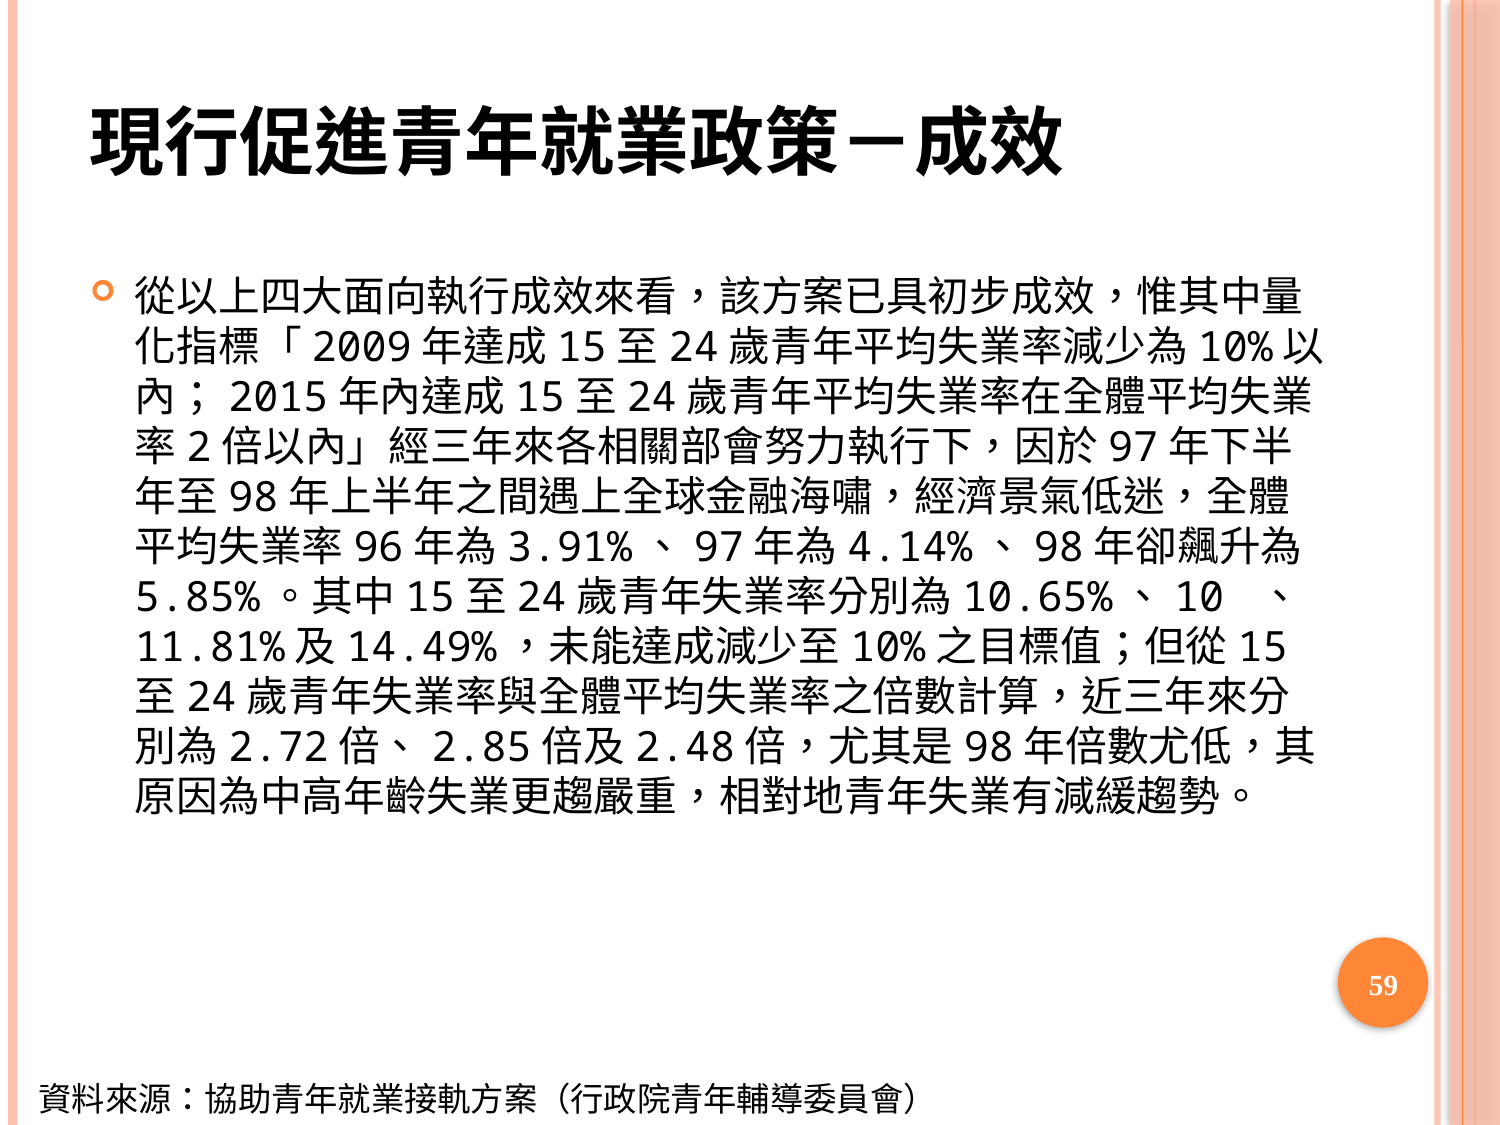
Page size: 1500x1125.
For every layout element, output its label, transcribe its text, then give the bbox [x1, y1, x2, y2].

title 現行促進青年就業政策－成效 [75, 45, 1300, 235]
slide_number 59 [1333, 940, 1434, 1026]
text_box 資料來源：協助青年就業接軌方案（行政院青年輔導委員會） [23, 1070, 1400, 1125]
list 從以上四大面向執行成效來看，該方案已具初步成效，惟其中量化指標「2009年達成15至24歲青年平均失業率減少為10%以內；2015年內達成15至24歲青年平均失業率在全體平均失業率2倍以內」經三年來各相關部會努力執行下，因於97年下半年至98年上半年之間遇上全球金融海嘯，經濟景氣低迷，全體平均失業率96年為3.91%、97年為4.14%、98年卻飆升為5.85%。其中15至24歲青年失業率分別為10.65%、10 、11.81%及14.49%，未能達成減少至10%之目標值；但從15至24歲青年失業率與全體平均失業率之倍數計算，近三年來分別為2.72倍、2.85倍及2.48倍，尤其是98年倍數尤低，其原因為中高年齡失業更趨嚴重，相對地青年失業有減緩趨勢。 [74, 262, 1341, 1063]
